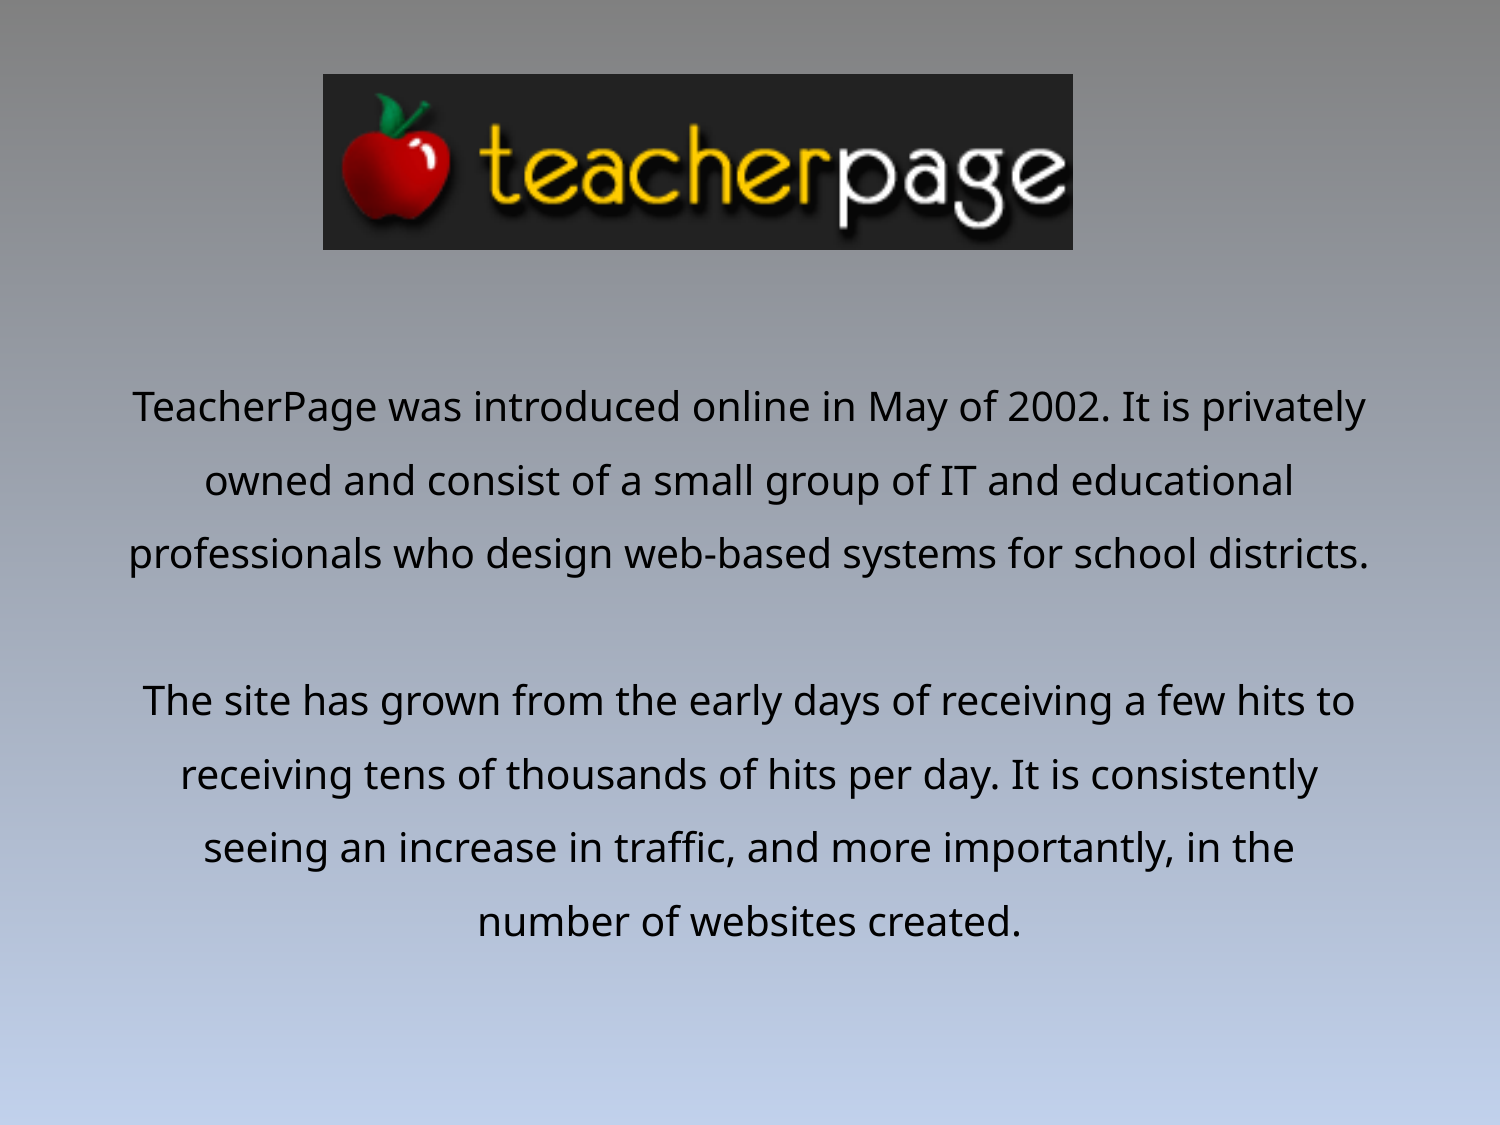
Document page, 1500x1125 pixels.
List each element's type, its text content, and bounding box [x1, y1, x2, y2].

title TeacherPage was introduced online in May of 2002. It is privately owned and consist of a small group of IT and educational professionals who design web-based systems for school districts. The site has grown from the early days of receiving a few hits to receiving tens of thousands of hits per day. It is consistently seeing an increase in traffic, and more importantly, in the number of websites created. [112, 337, 1388, 1013]
picture [323, 74, 1073, 250]
